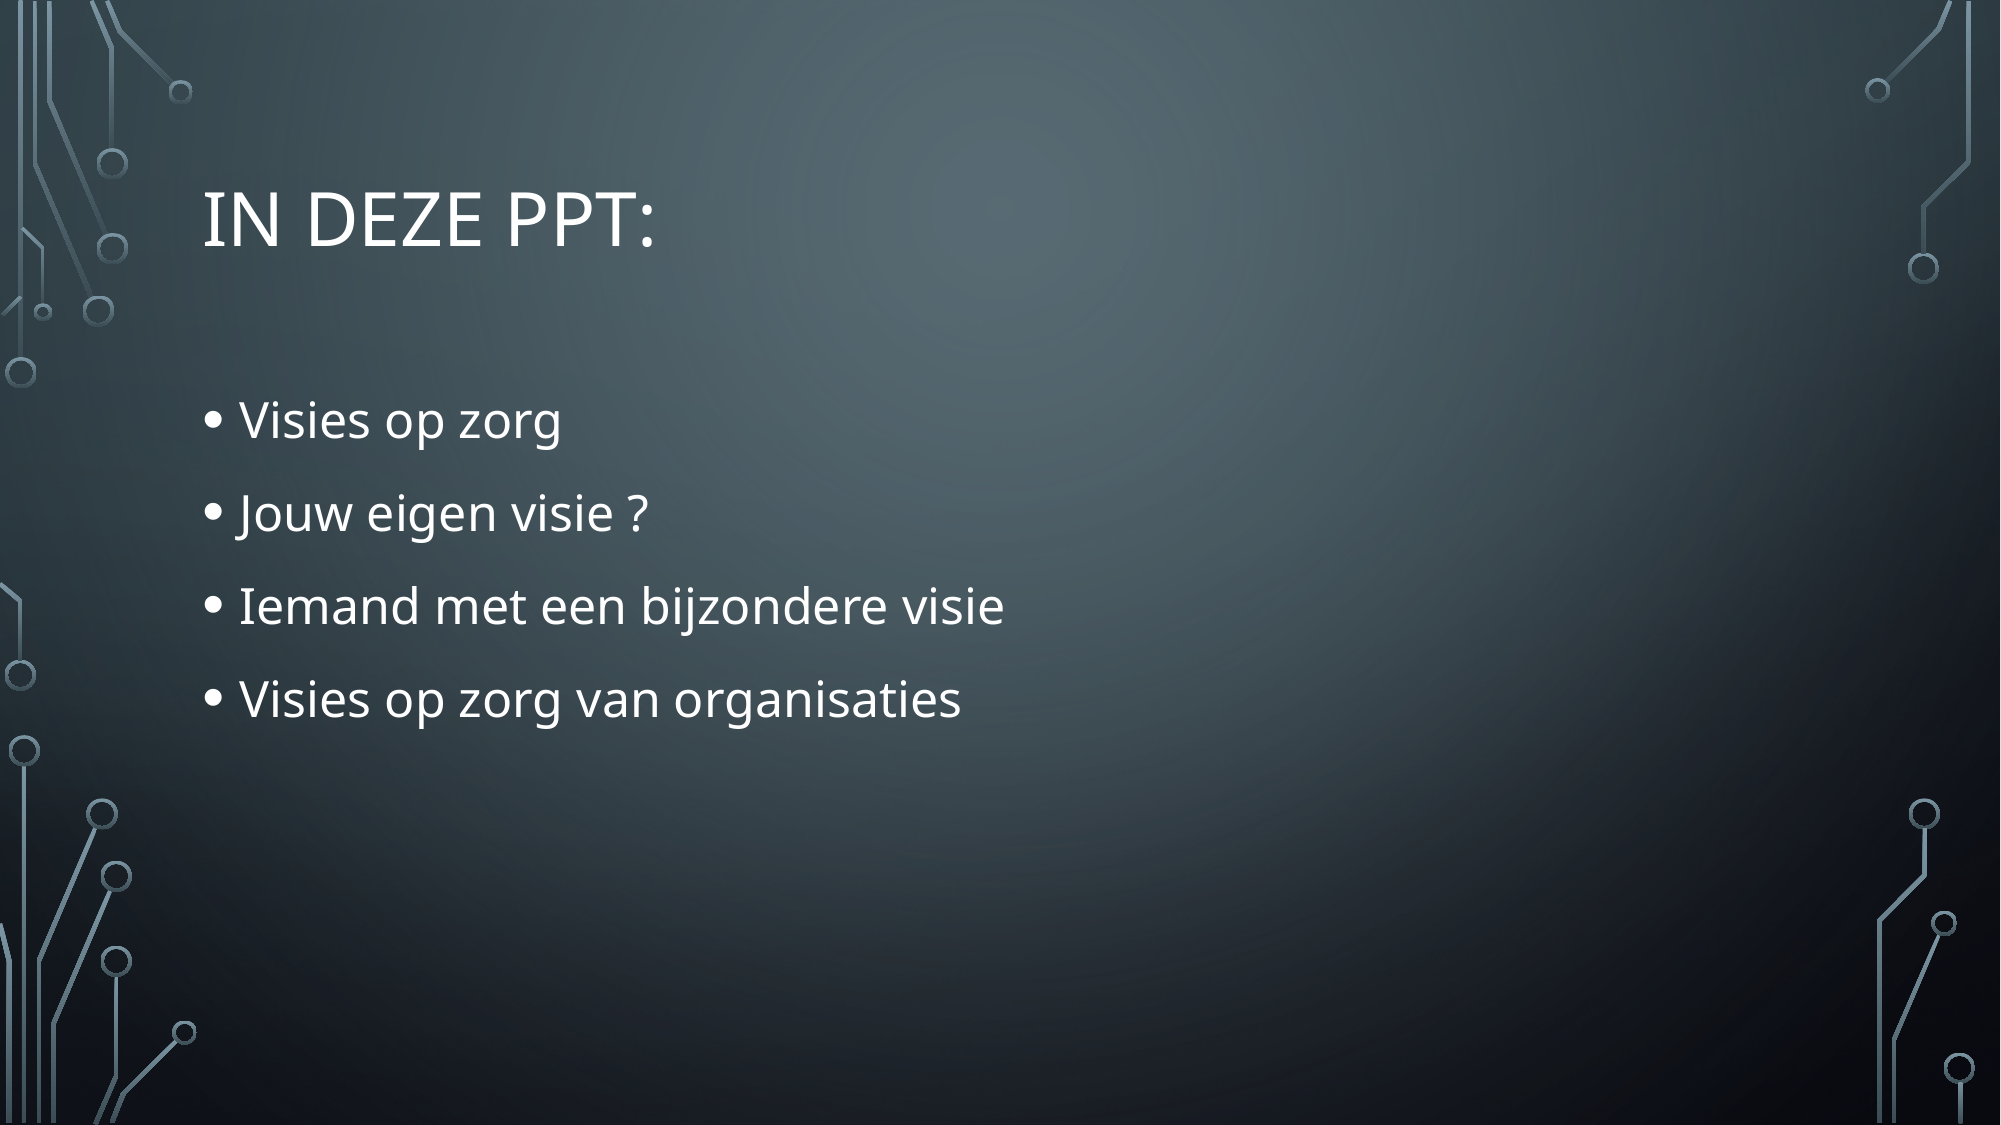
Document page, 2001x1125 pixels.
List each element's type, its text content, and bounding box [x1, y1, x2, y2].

list Visies op zorg Jouw eigen visie ? Iemand met een bijzondere visie Visies op zorg van organisaties [187, 369, 1813, 950]
title In deze PPT: [187, 101, 1813, 344]
